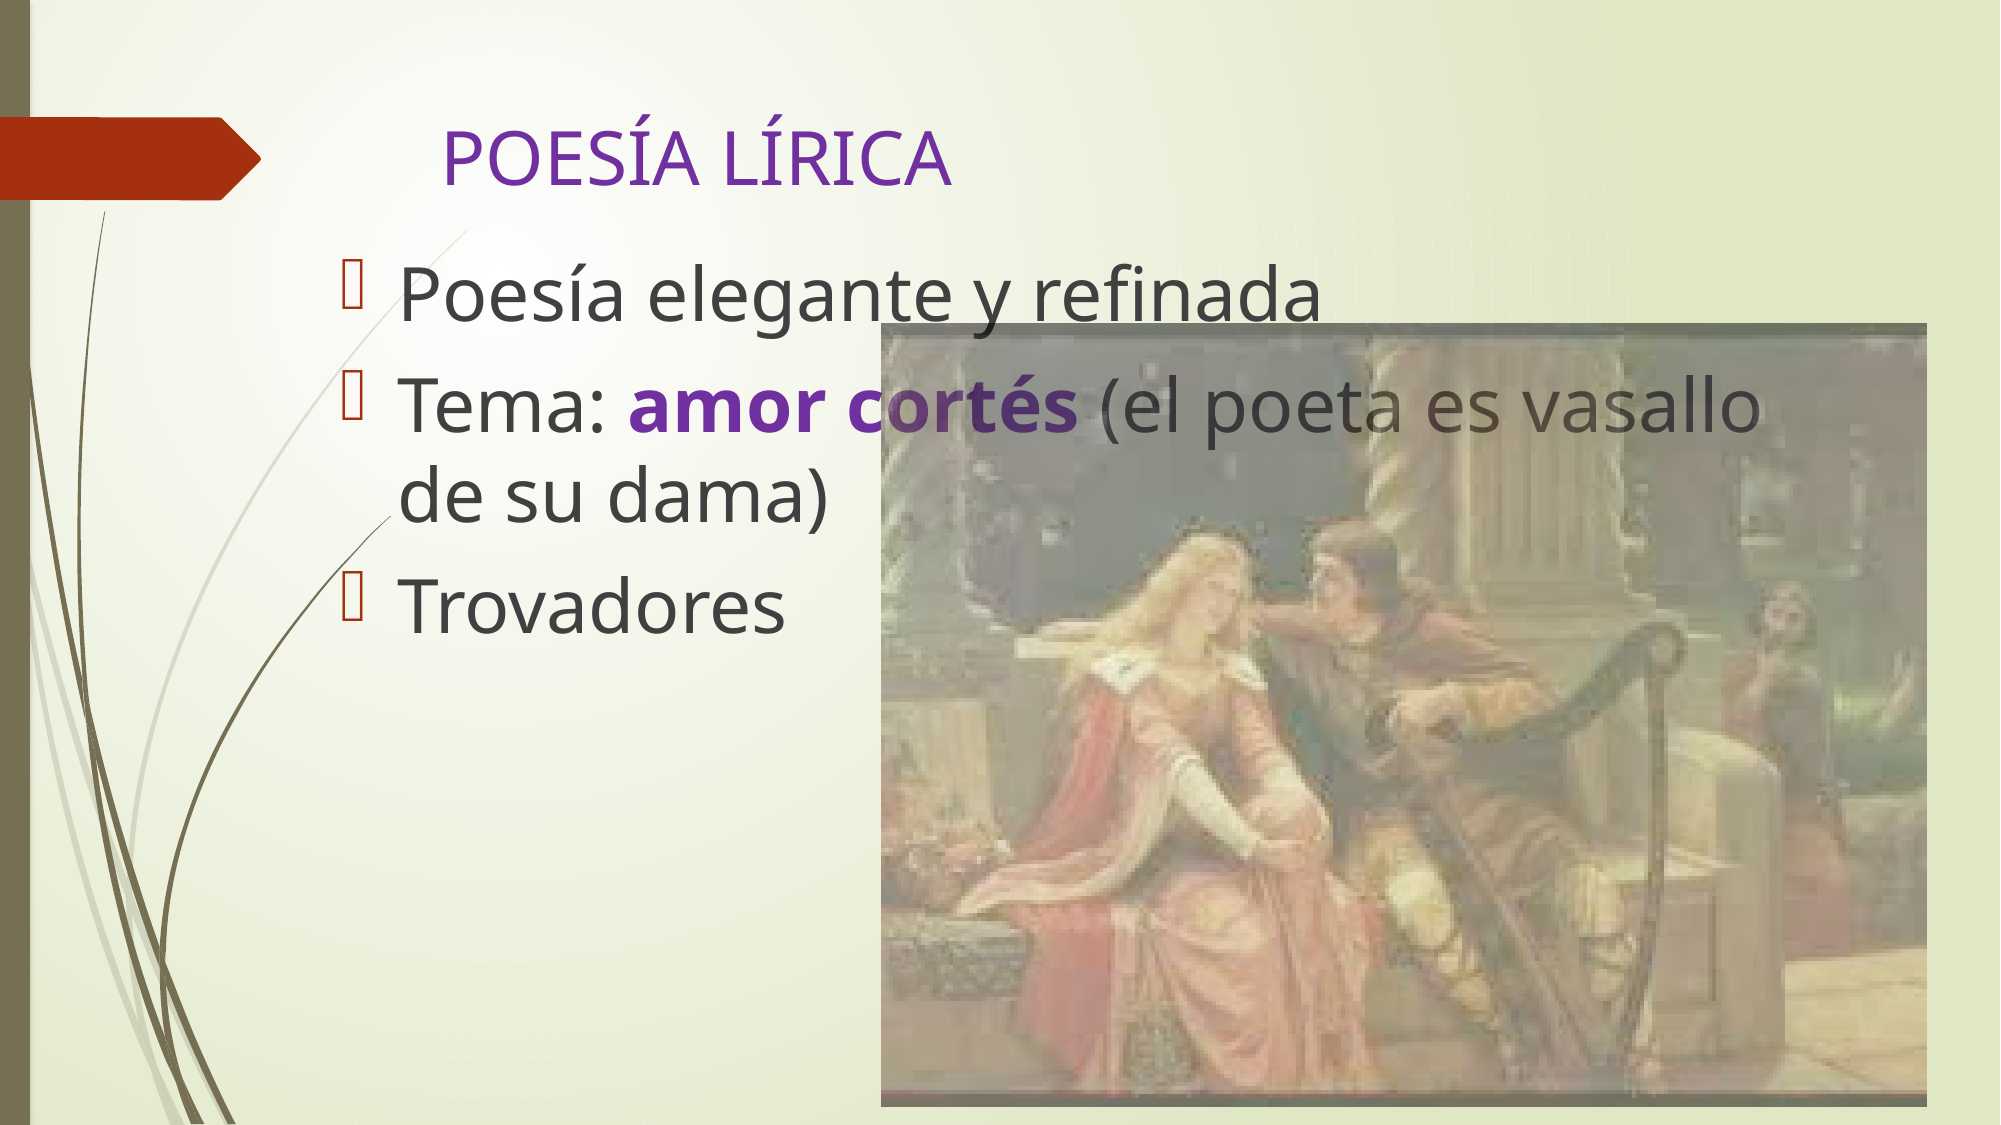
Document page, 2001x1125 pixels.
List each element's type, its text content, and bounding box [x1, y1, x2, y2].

title POESÍA LÍRICA [425, 102, 1888, 239]
picture [880, 323, 1927, 1107]
list Poesía elegante y refinada Tema: amor cortés (el poeta es vasallo de su dama) Trovadores [325, 239, 1888, 970]
